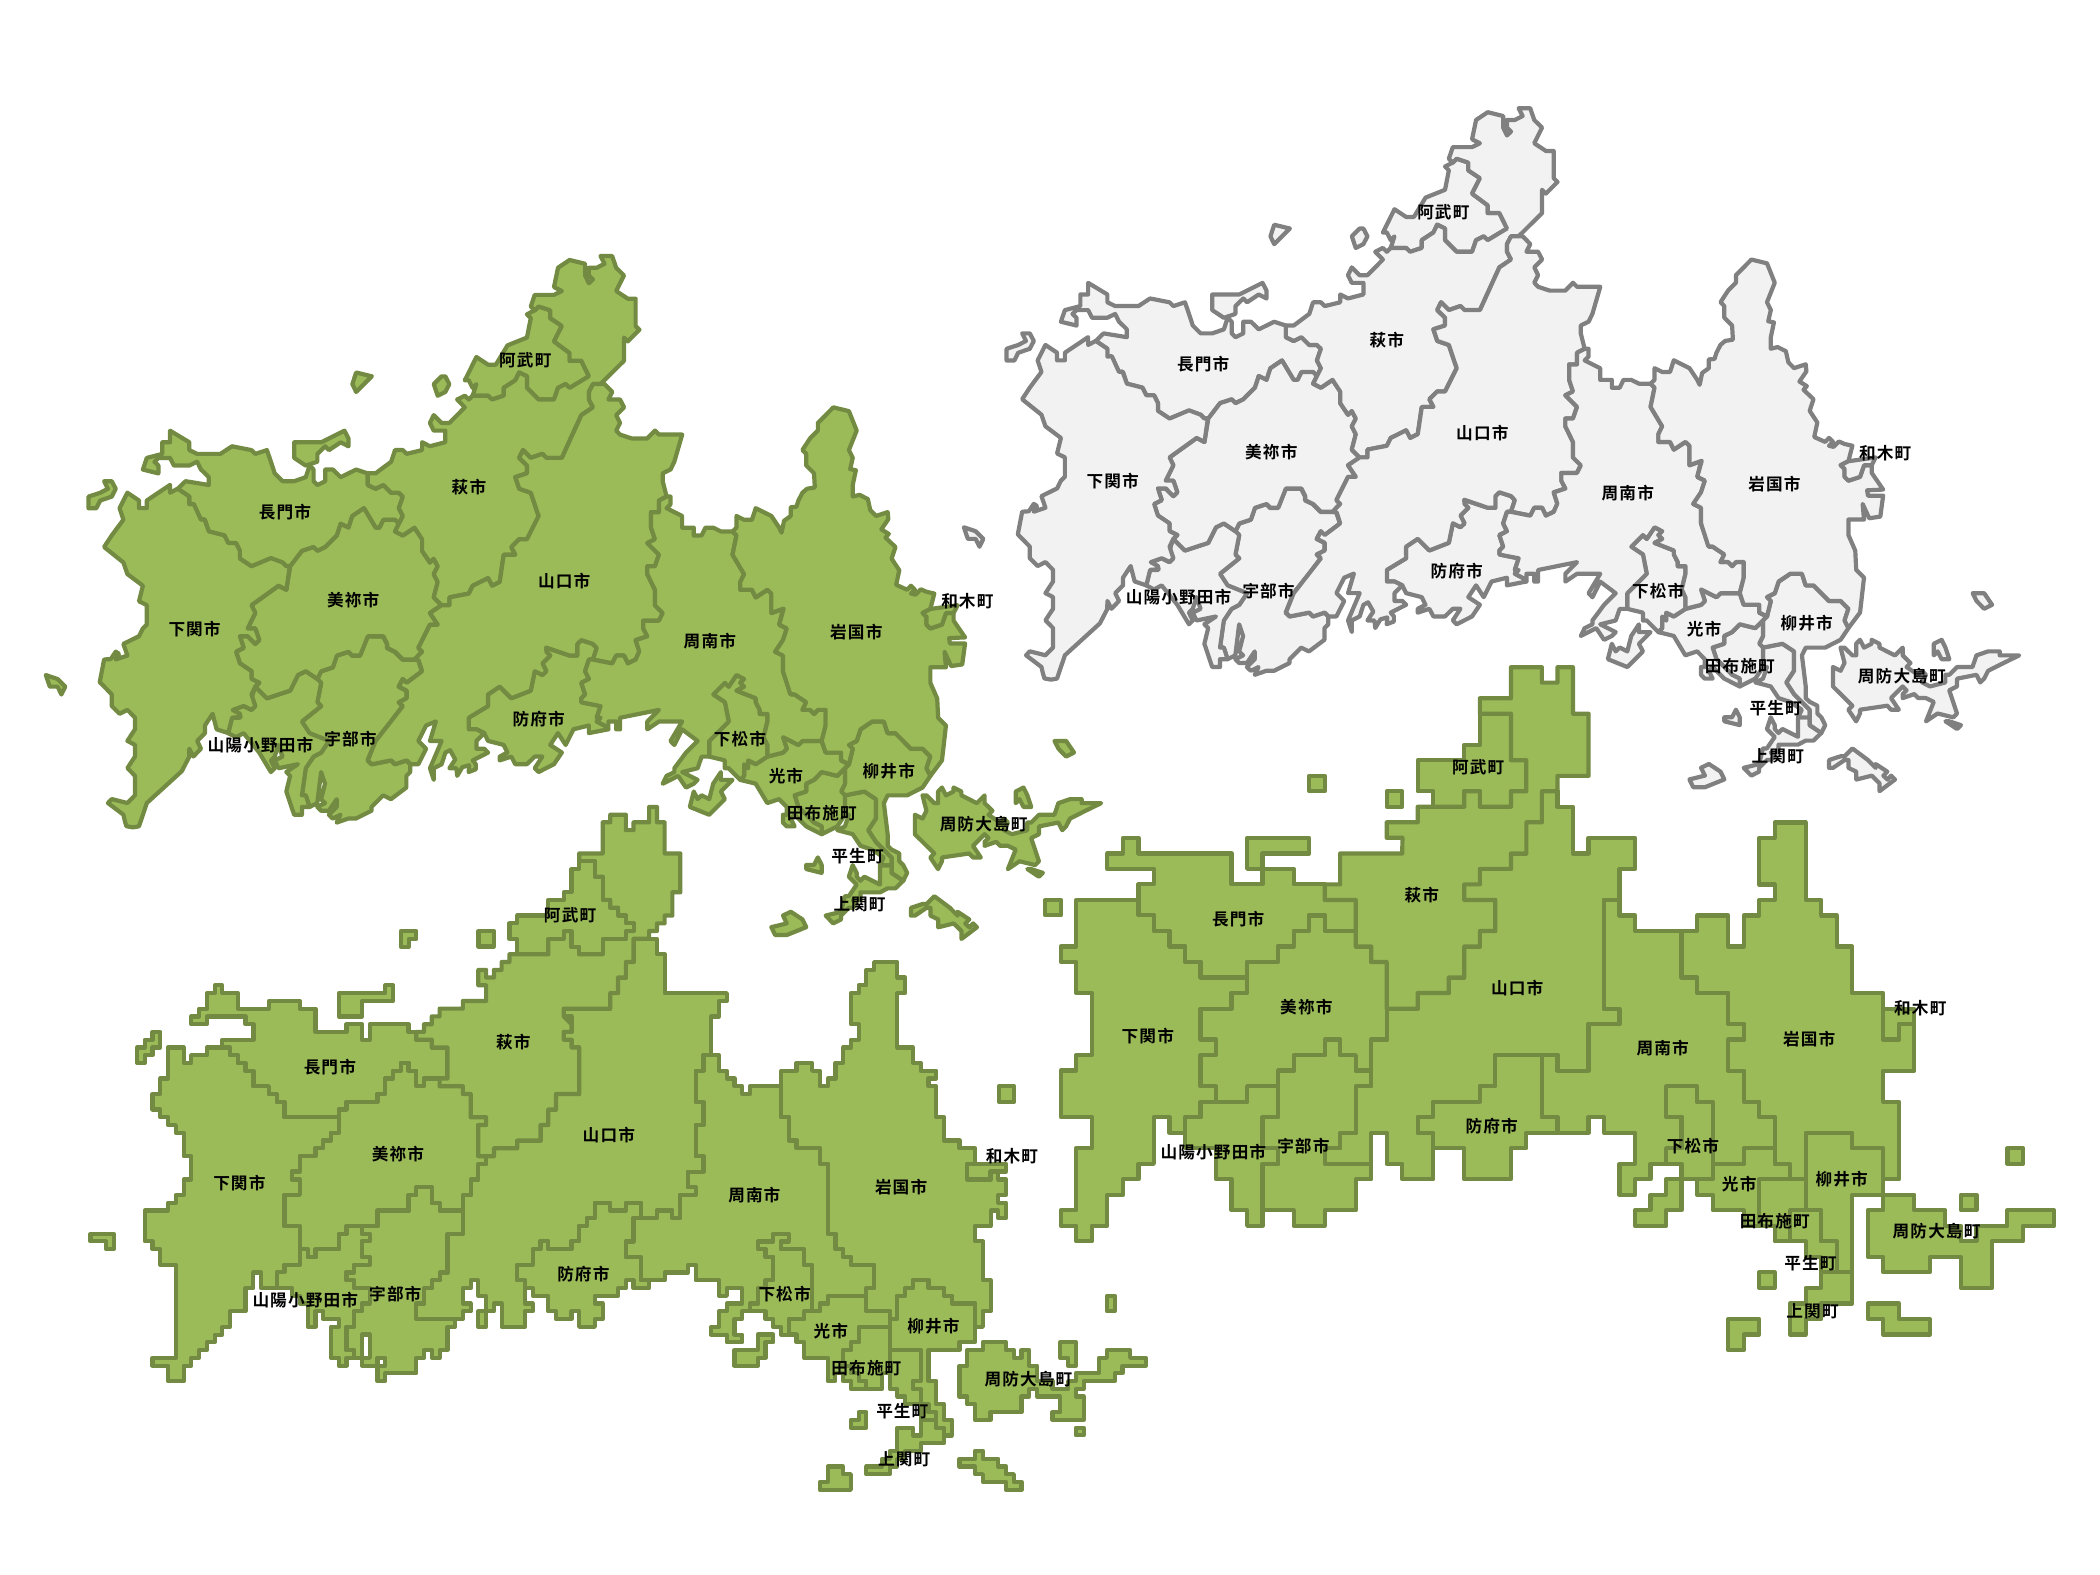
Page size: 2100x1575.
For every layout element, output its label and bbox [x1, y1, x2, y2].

text_box [1049, 666, 2055, 1351]
text_box [45, 255, 958, 940]
text_box [1070, 194, 1963, 775]
text_box [152, 341, 1045, 922]
text_box [90, 806, 1147, 1491]
text_box [1105, 749, 1997, 1330]
text_box [963, 108, 2020, 665]
text_box [197, 896, 1089, 1477]
